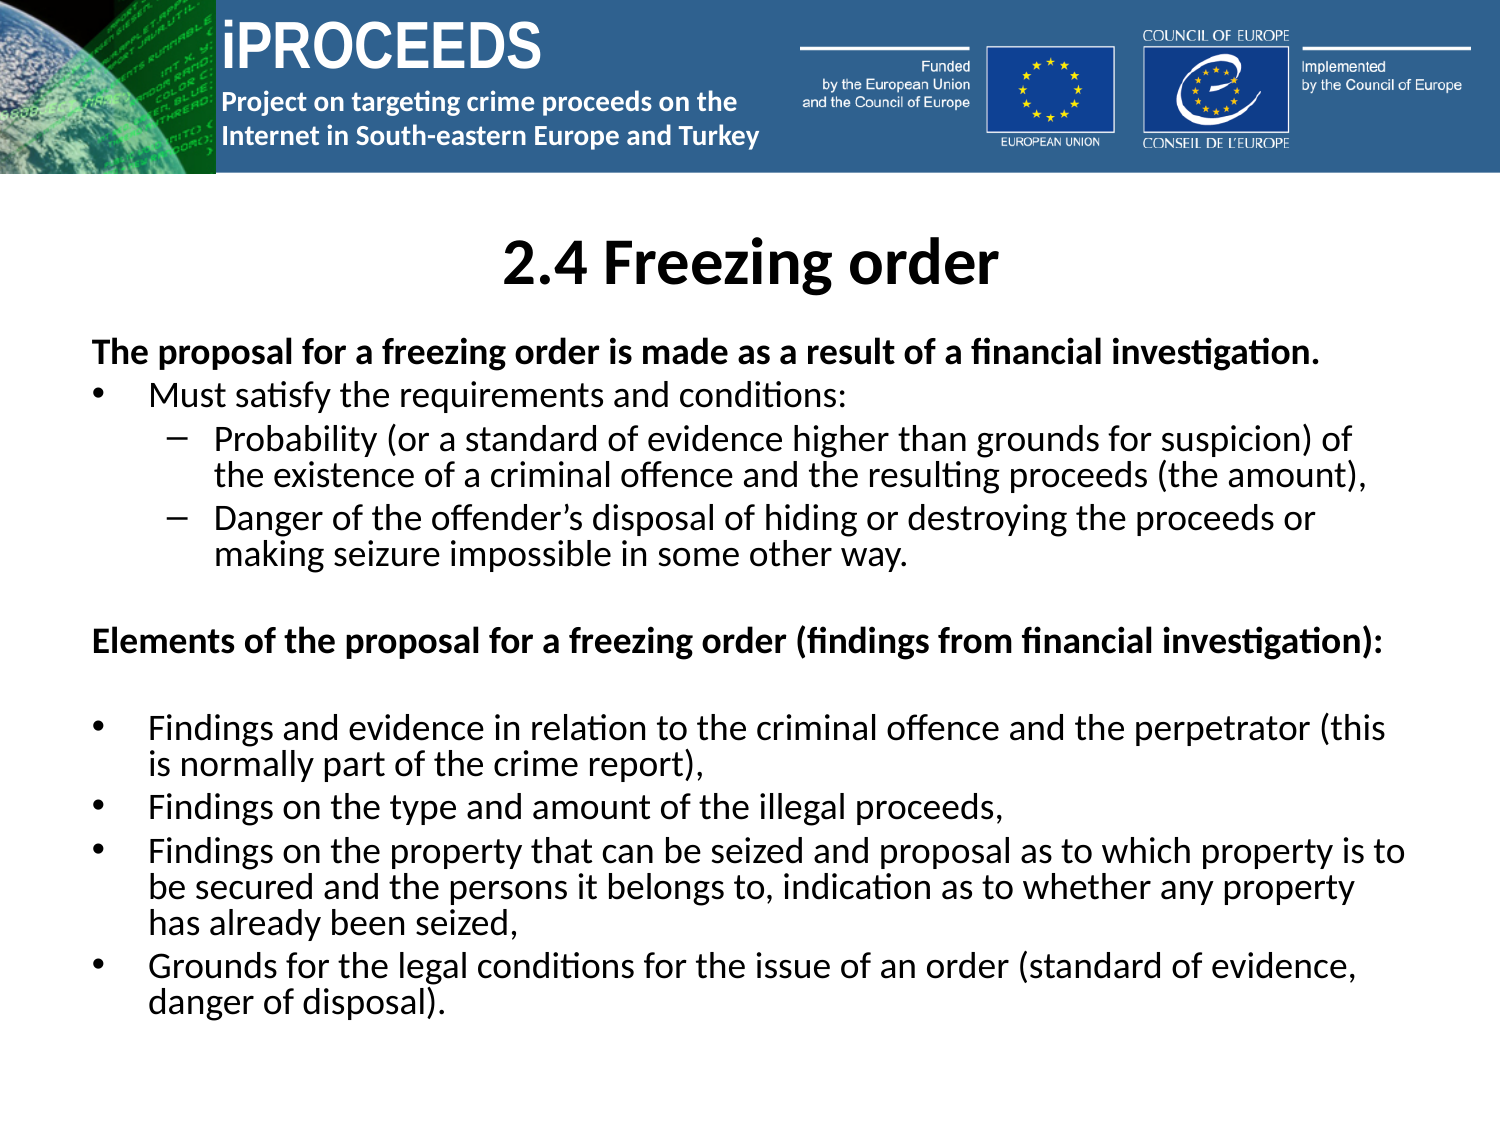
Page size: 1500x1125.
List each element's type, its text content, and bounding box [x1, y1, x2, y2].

list The proposal for a freezing order is made as a result of a financial investigation. Must satisfy the requirements and conditions: Probability (or a standard of evidence higher than grounds for suspicion) of the existence of a criminal offence and the resulting proceeds (the amount), Danger of the offender’s disposal of hiding or destroying the proceeds or making seizure impossible in some other way. Elements of the proposal for a freezing order (findings from financial investigation): Findings and evidence in relation to the criminal offence and the perpetrator (this is normally part of the crime report), Findings on the type and amount of the illegal proceeds, Findings on the property that can be seized and proposal as to which property is to be secured and the persons it belongs to, indication as to whether any property has already been seized, Grounds for the legal conditions for the issue of an order (standard of evidence, danger of disposal). [76, 328, 1427, 1079]
title 2.4 Freezing order [76, 199, 1427, 317]
picture [800, 30, 1471, 148]
picture [0, 0, 216, 174]
